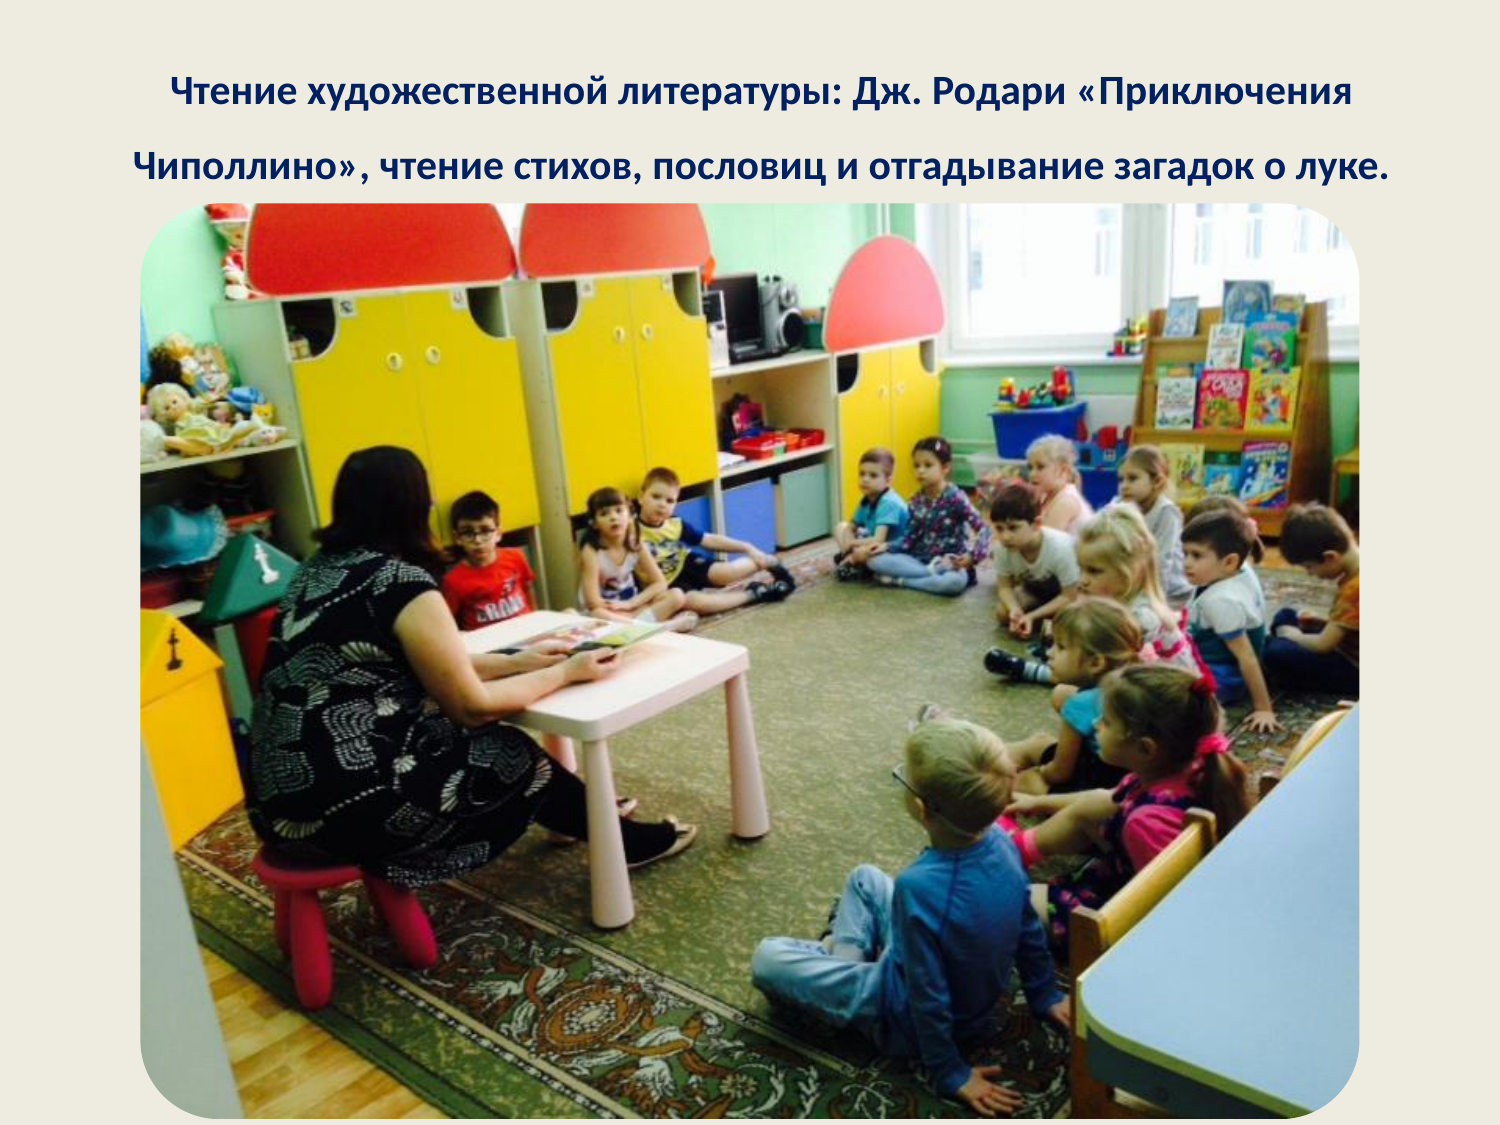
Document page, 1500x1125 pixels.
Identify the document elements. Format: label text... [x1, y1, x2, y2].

picture [140, 203, 1360, 1120]
text_box Чтение художественной литературы: Дж. Родари «Приключения Чиполлино», чтение стихов, пословиц и отгадывание загадок о луке. [64, 30, 1459, 196]
